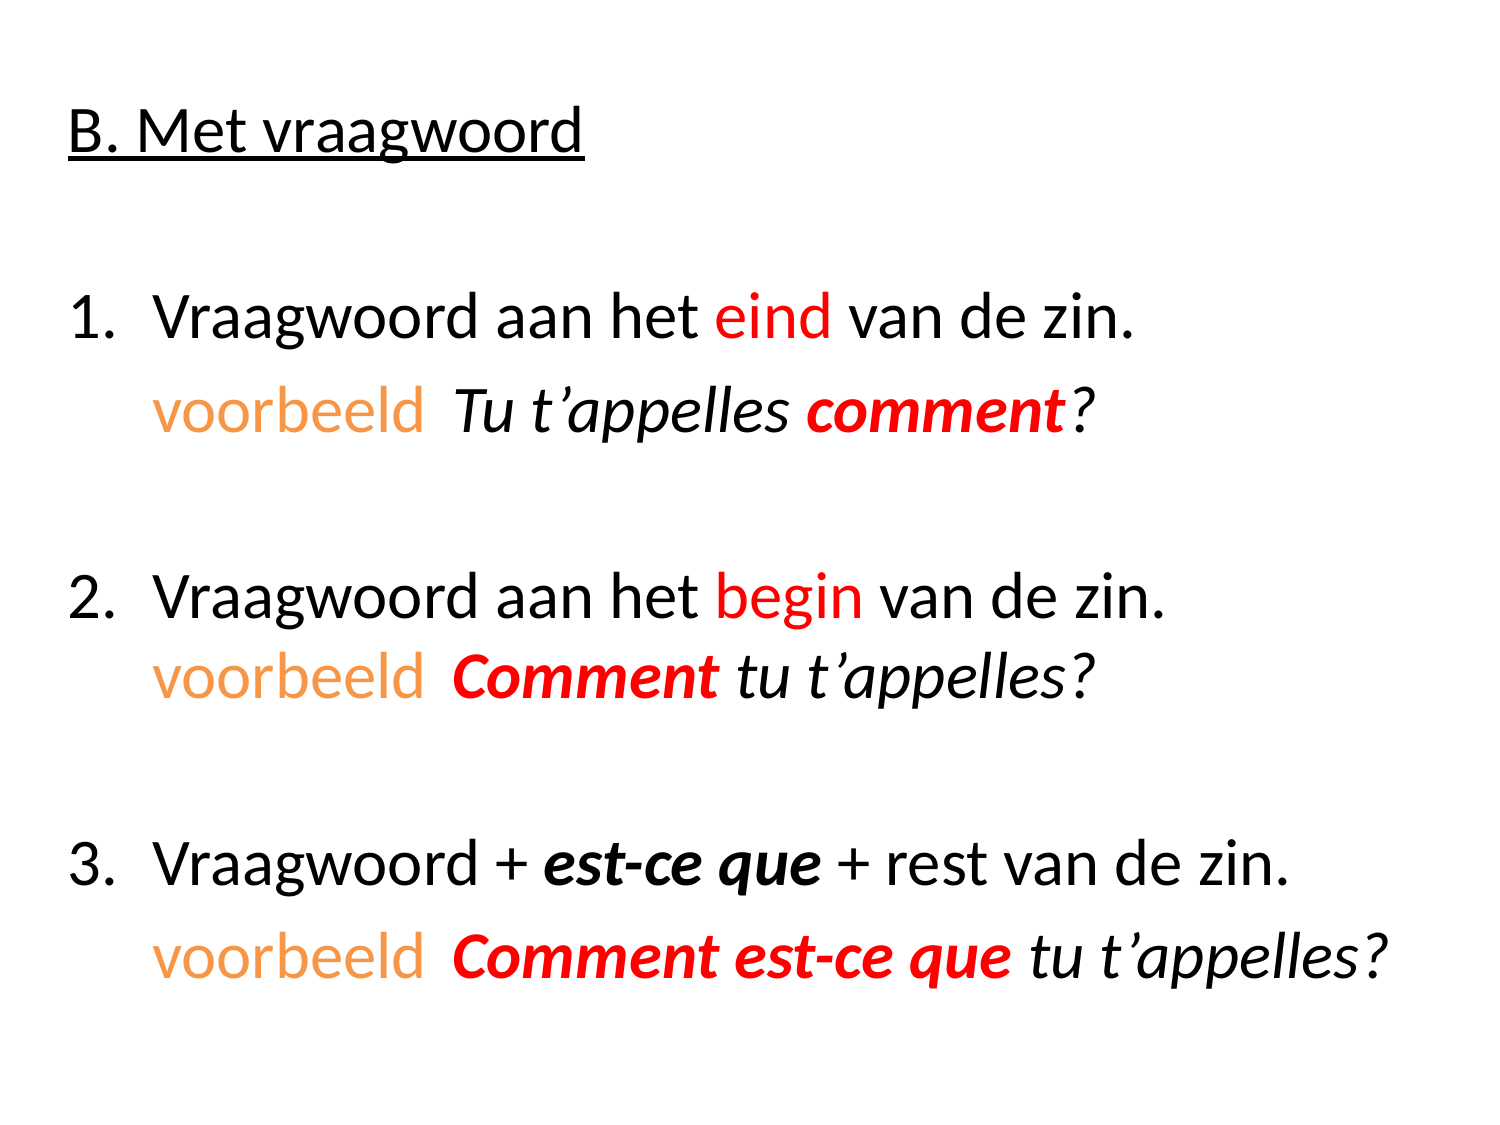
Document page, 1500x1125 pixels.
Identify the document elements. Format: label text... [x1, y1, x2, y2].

text_box B. Met vraagwoord Vraagwoord aan het eind van de zin. voorbeeld Tu t’appelles comment? Vraagwoord aan het begin van de zin. voorbeeld Comment tu t’appelles? Vraagwoord + est-ce que + rest van de zin. voorbeeld Comment est-ce que tu t’appelles? [53, 78, 1500, 1024]
